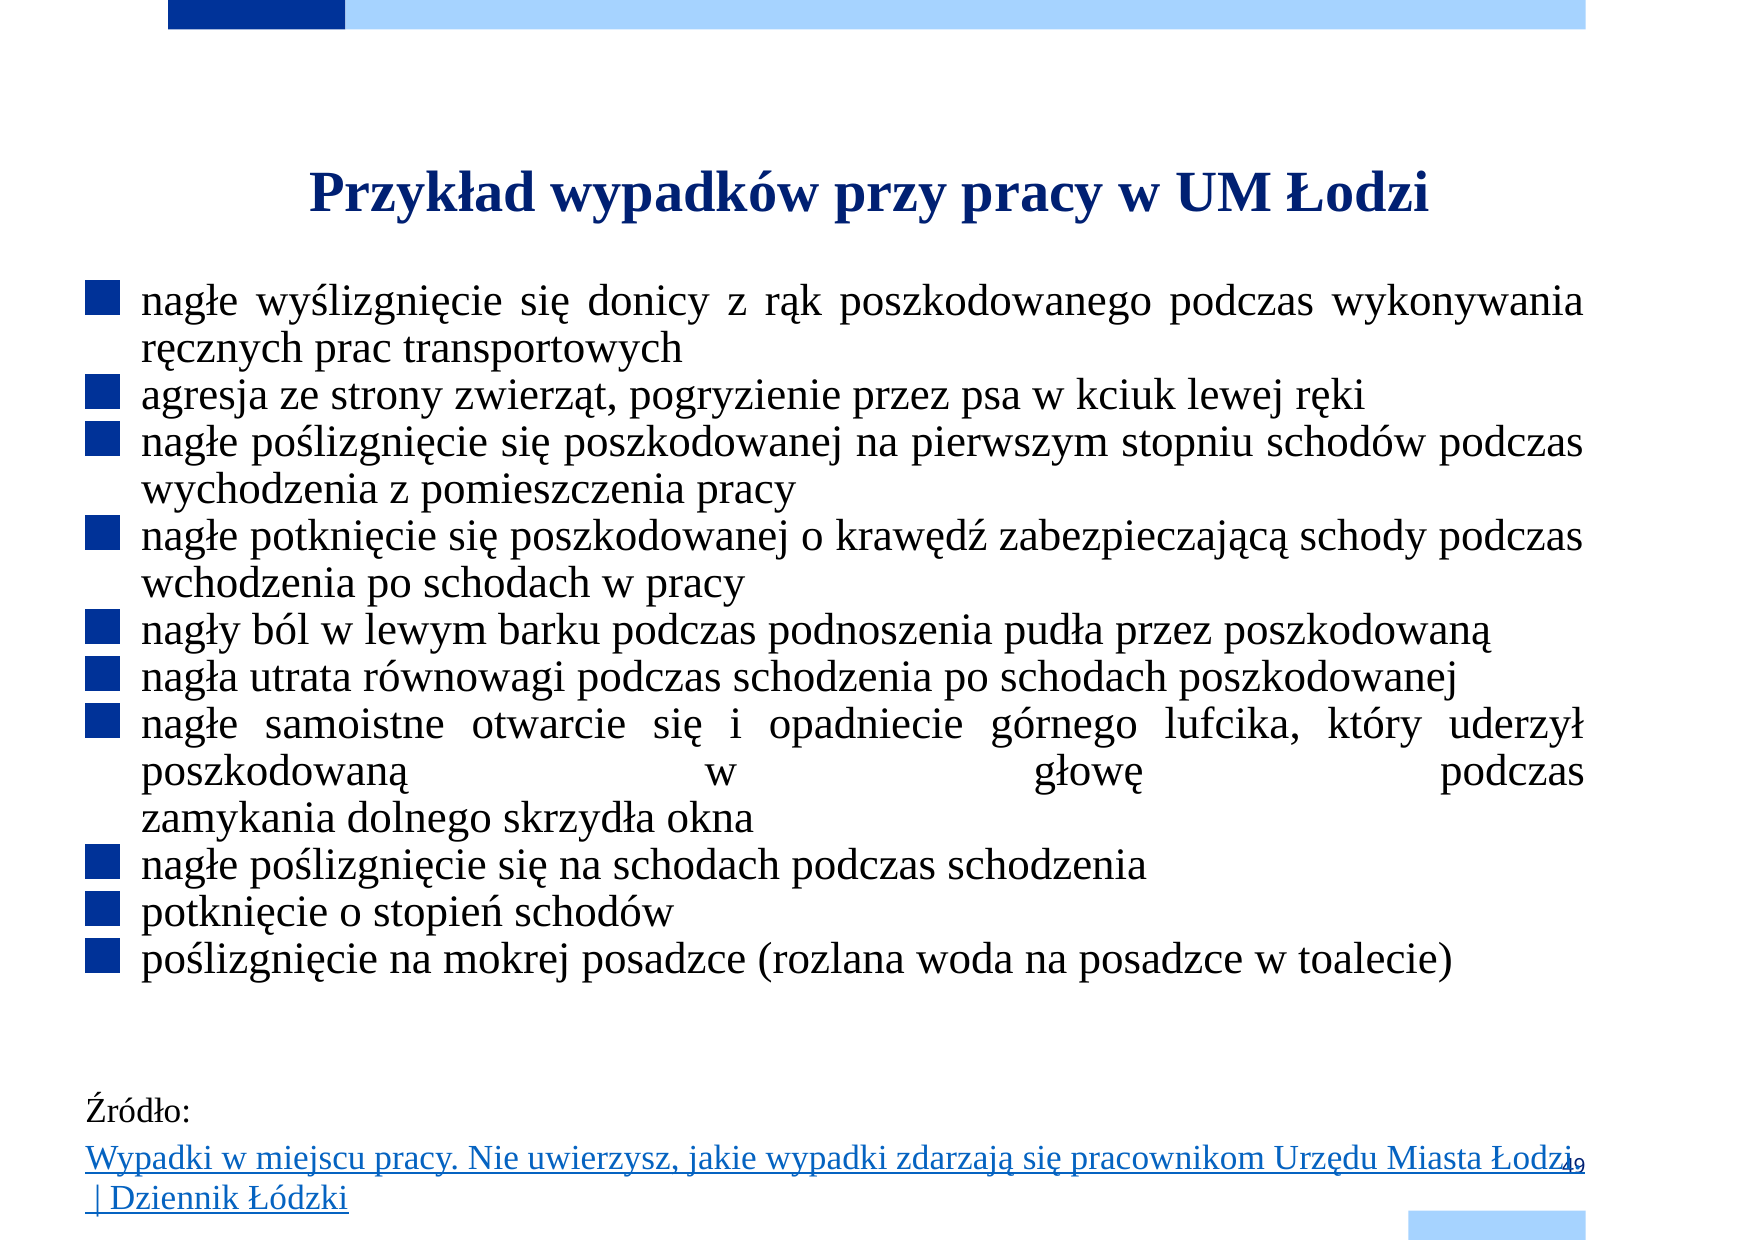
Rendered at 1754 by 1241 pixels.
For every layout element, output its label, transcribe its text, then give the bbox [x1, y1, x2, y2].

slide_number 49 [1408, 1151, 1586, 1182]
picture [85, 515, 120, 550]
picture [85, 656, 120, 691]
picture [85, 609, 120, 644]
picture [85, 374, 120, 409]
picture [85, 421, 120, 456]
picture [85, 703, 120, 738]
picture [85, 844, 120, 879]
picture [85, 938, 120, 973]
picture [85, 280, 120, 315]
list nagłe wyślizgnięcie się donicy z rąk poszkodowanego podczas wykonywania ręcznych prac transportowych agresja ze strony zwierząt, pogryzienie przez psa w kciuk lewej ręki nagłe poślizgnięcie się poszkodowanej na pierwszym stopniu schodów podczas wychodzenia z pomieszczenia pracy nagłe potknięcie się poszkodowanej o krawędź zabezpieczającą schody podczas wchodzenia po schodach w pracy nagły ból w lewym barku podczas podnoszenia pudła przez poszkodowaną nagła utrata równowagi podczas schodzenia po schodach poszkodowanej nagłe samoistne otwarcie się i opadniecie górnego lufcika, który uderzył poszkodowaną w głowę podczas zamykania dolnego skrzydła okna nagłe poślizgnięcie się na schodach podczas schodzenia potknięcie o stopień schodów poślizgnięcie na mokrej posadzce (rozlana woda na posadzce w toalecie) Źródło: Wypadki w miejscu pracy. Nie uwierzysz, jakie wypadki zdarzają się pracownikom Urzędu Miasta Łodzi. | Dziennik Łódzki [85, 277, 1586, 1182]
picture [85, 891, 120, 926]
title Przykład wypadków przy pracy w UM Łodzi [168, 147, 1586, 277]
